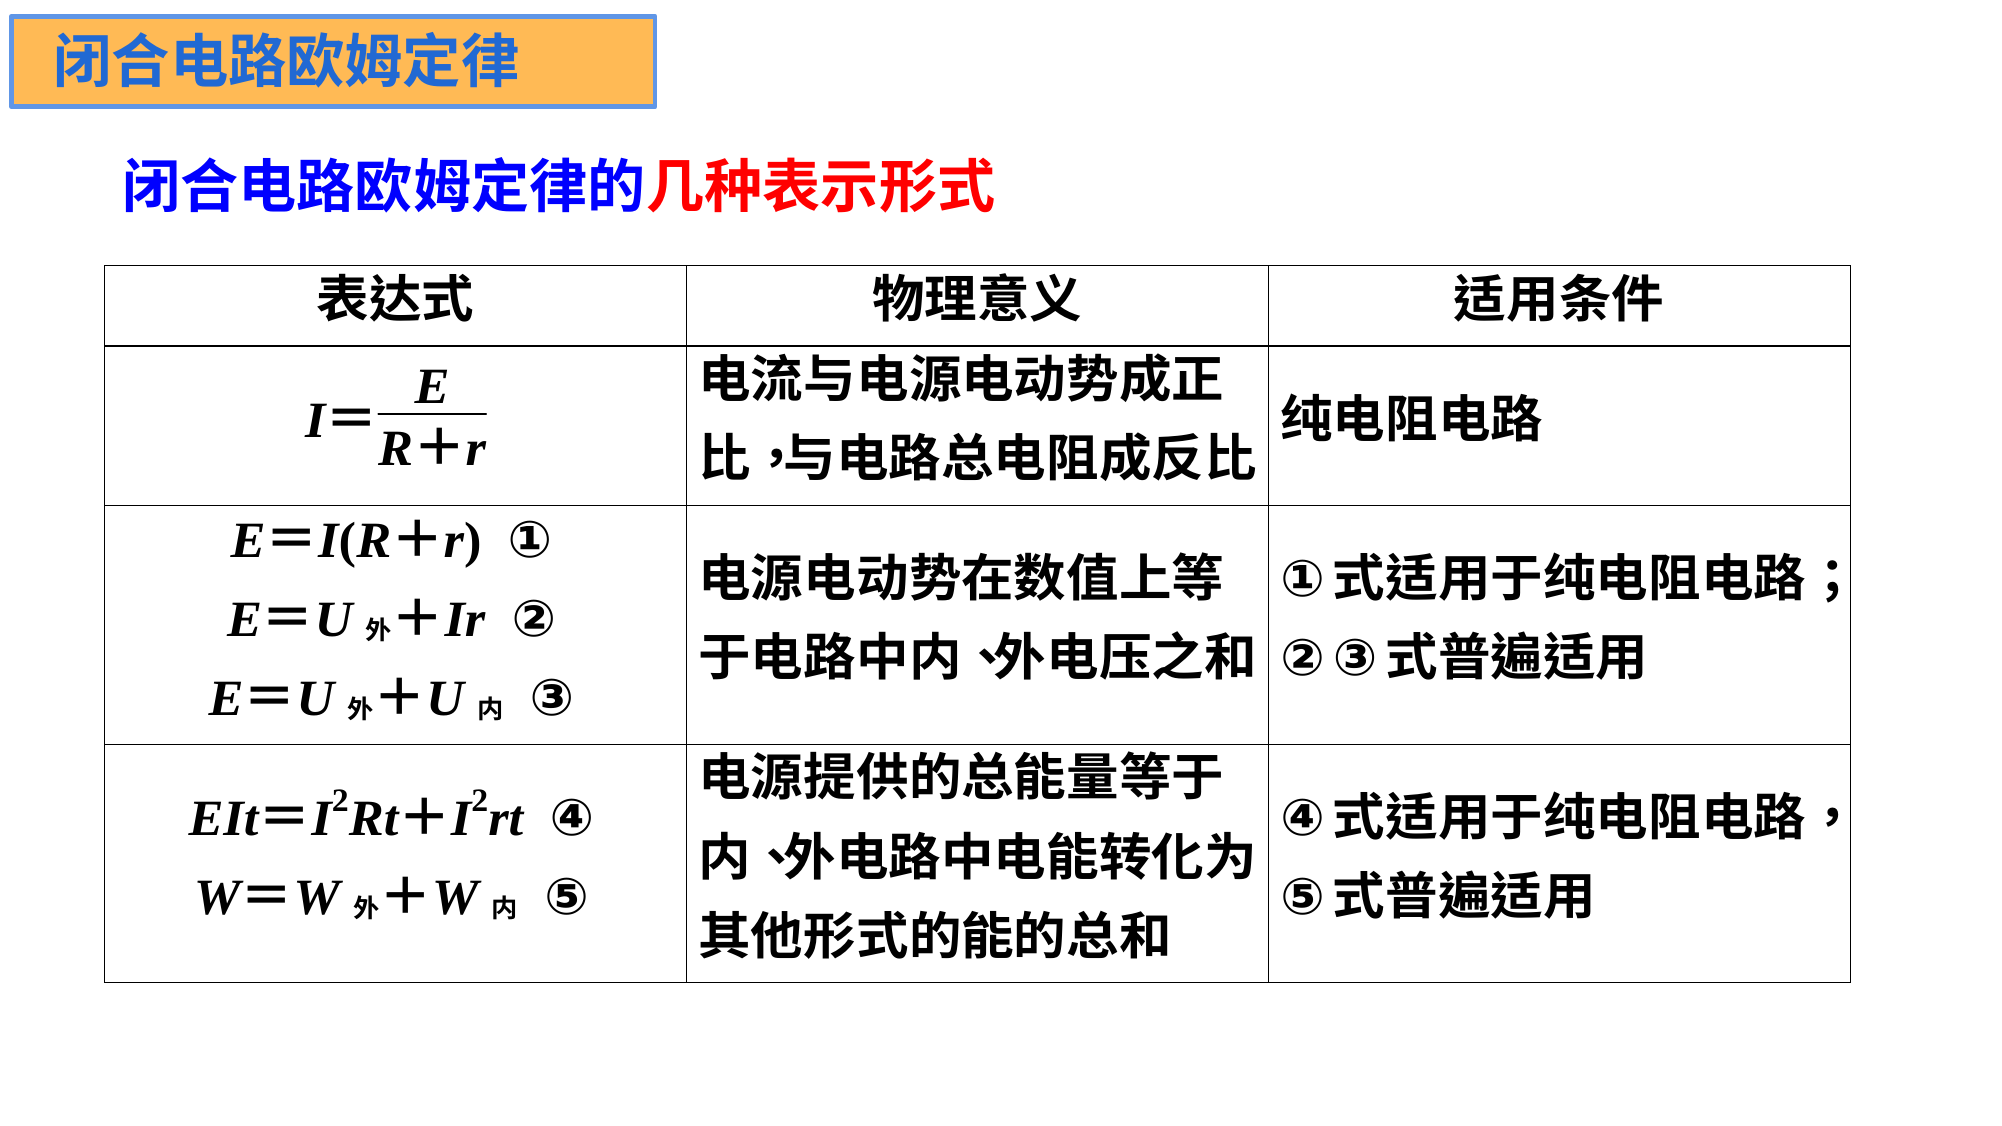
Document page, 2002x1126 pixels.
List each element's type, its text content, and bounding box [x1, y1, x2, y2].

text_box 闭合电路欧姆定律 [11, 16, 656, 107]
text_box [50, 265, 1918, 1014]
text_box 闭合电路欧姆定律的几种表示形式 [107, 141, 1137, 227]
